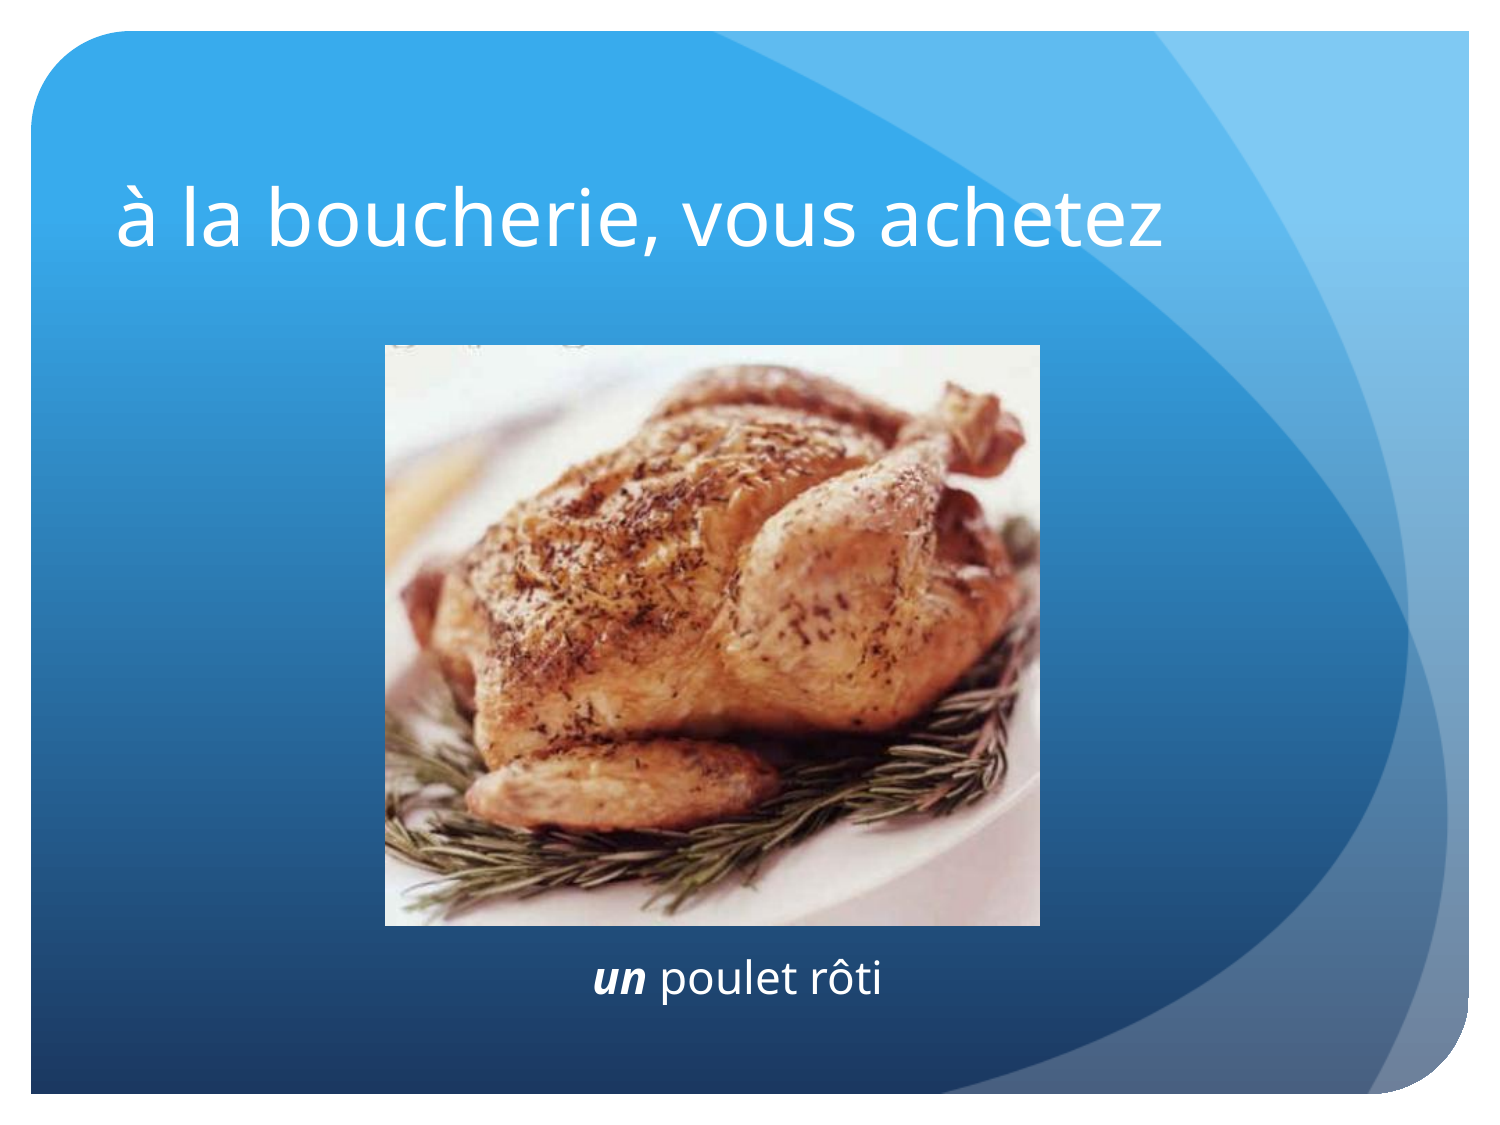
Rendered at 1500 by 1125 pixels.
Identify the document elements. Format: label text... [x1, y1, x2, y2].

picture [24, 30, 1473, 1094]
list un poulet rôti [100, 941, 1376, 1054]
title à la boucherie, vous achetez [100, 37, 1438, 270]
